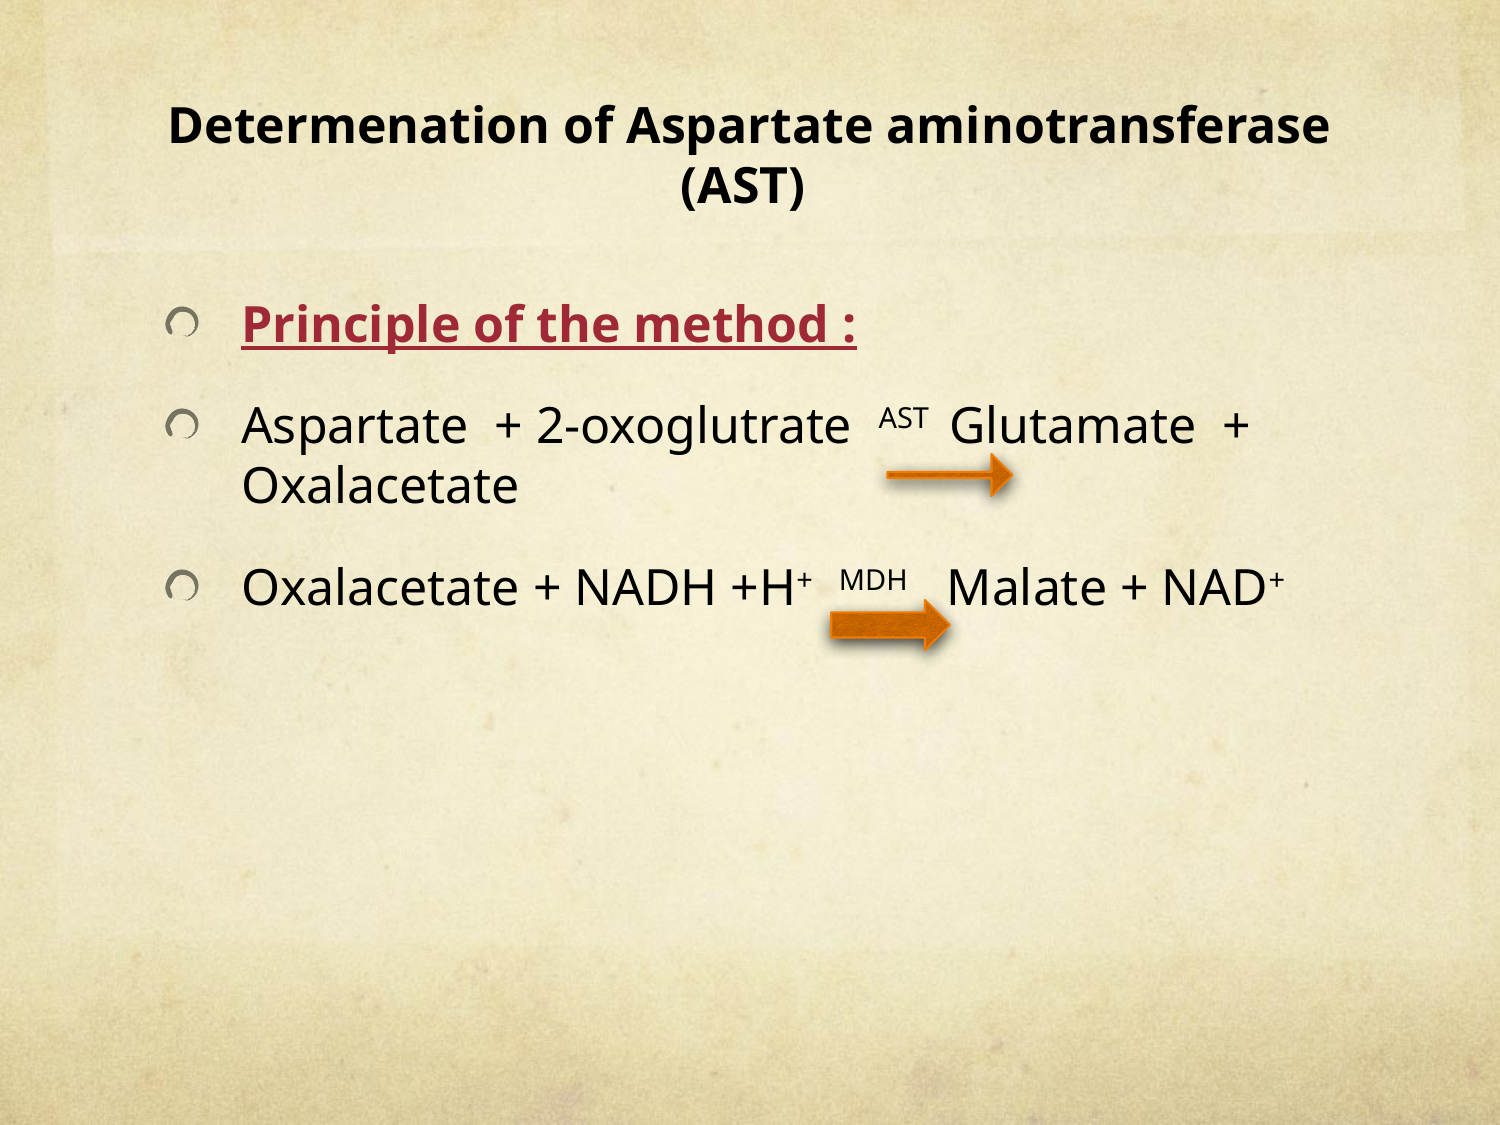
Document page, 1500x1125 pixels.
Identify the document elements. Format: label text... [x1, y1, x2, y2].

text_box [886, 453, 1014, 497]
title Determenation of Aspartate aminotransferase (AST) [149, 82, 1350, 226]
picture [0, 0, 1500, 1125]
list Principle of the method : Aspartate + 2-oxoglutrate AST Glutamate + Oxalacetate Oxalacetate + NADH +H+ MDH Malate + NAD+ [149, 284, 1350, 951]
text_box [830, 599, 951, 651]
